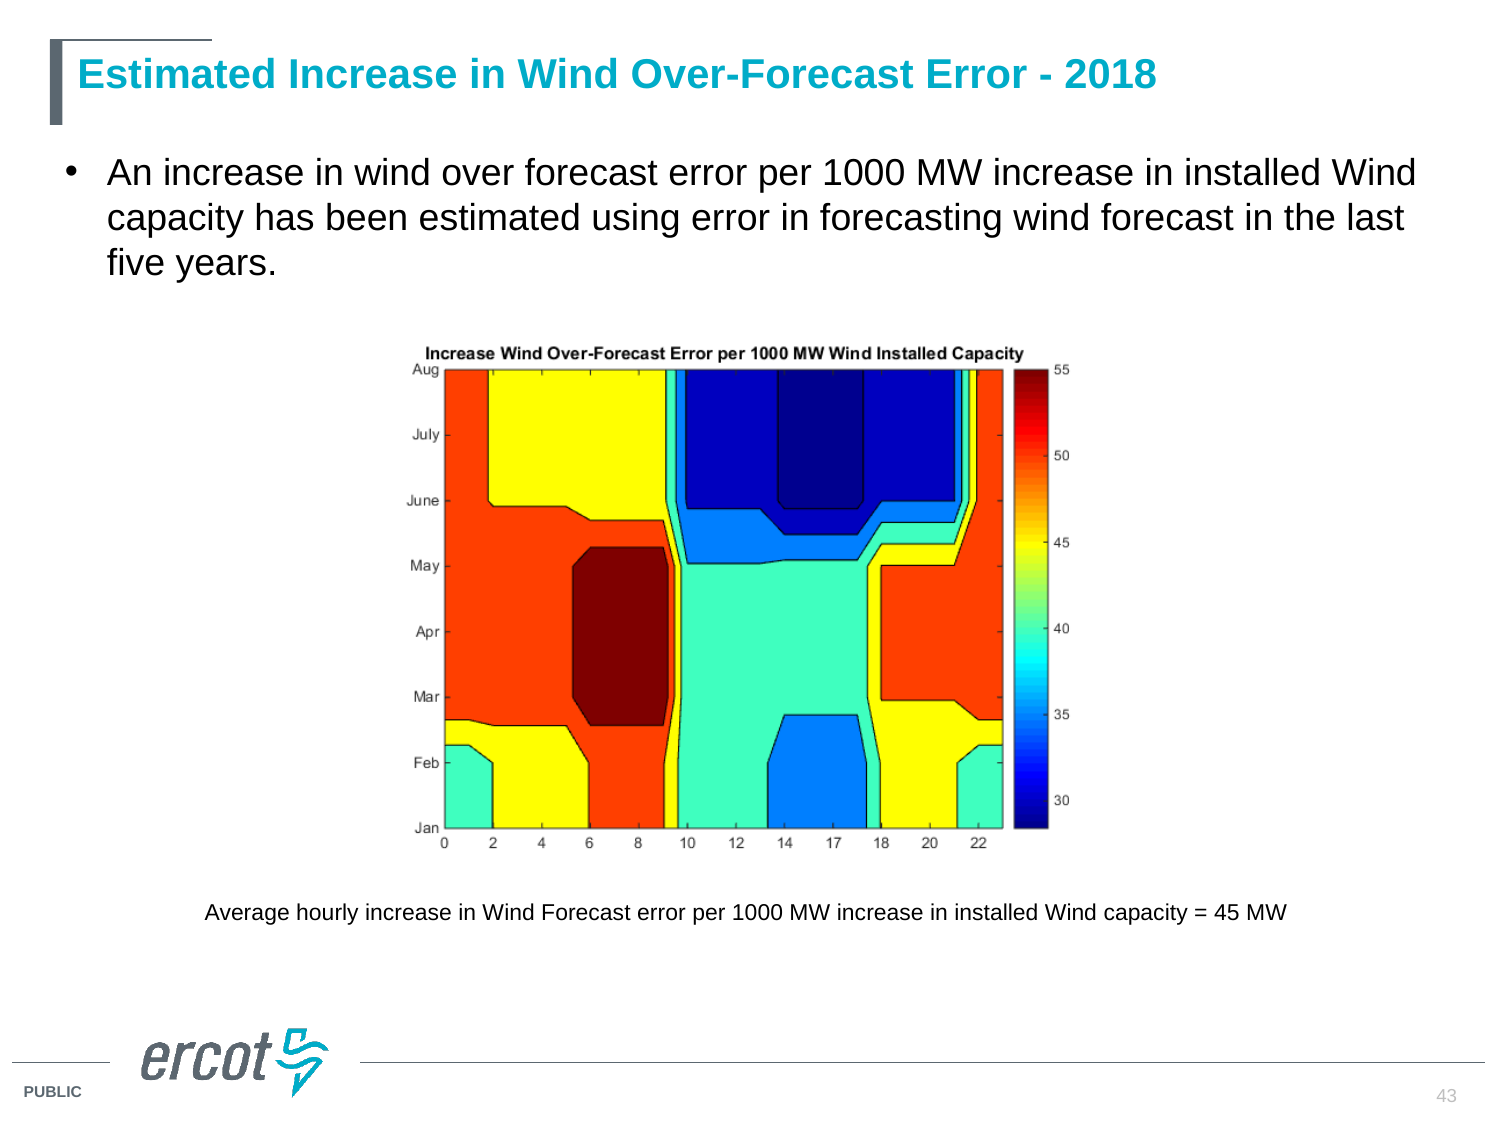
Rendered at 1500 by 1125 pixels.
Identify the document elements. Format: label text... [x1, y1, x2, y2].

picture [350, 328, 1150, 891]
picture [137, 1024, 332, 1100]
text_box Average hourly increase in Wind Forecast error per 1000 MW increase in installed Wind capacity = 45 MW [189, 889, 1310, 933]
title Estimated Increase in Wind Over-Forecast Error - 2018 [62, 39, 1450, 125]
list An increase in wind over forecast error per 1000 MW increase in installed Wind capacity has been estimated using error in forecasting wind forecast in the last five years. [50, 140, 1450, 972]
